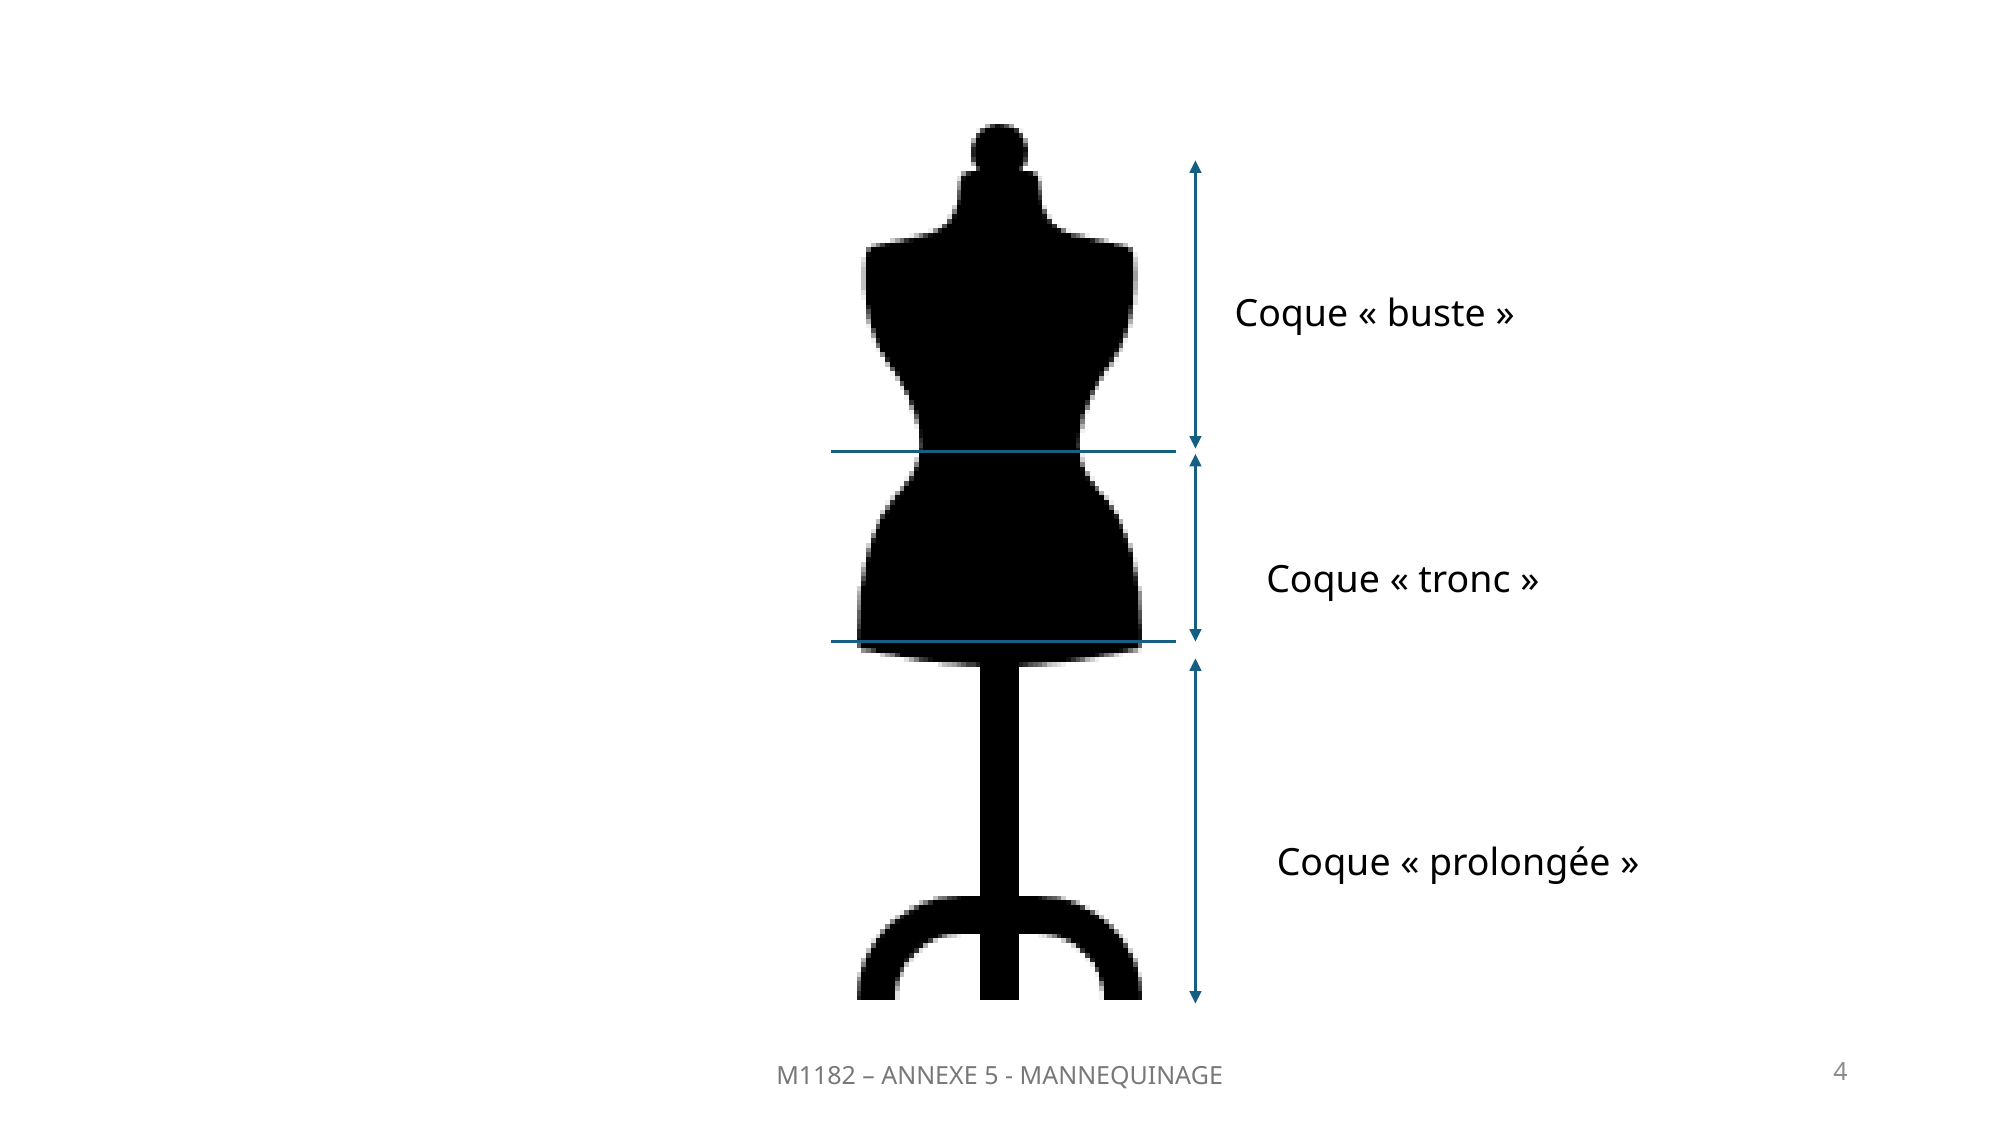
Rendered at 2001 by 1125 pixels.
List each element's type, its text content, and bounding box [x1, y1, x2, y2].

text_box Coque « tronc » [1458, 547, 1555, 608]
picture [542, 104, 1458, 1020]
footer M1182 – ANNEXE 5 - MANNEQUINAGE [662, 1044, 1338, 1105]
text_box Coque « prolongée » [1458, 830, 1655, 891]
slide_number 4 [1412, 1042, 1863, 1103]
text_box Coque « buste » [1458, 281, 1530, 342]
